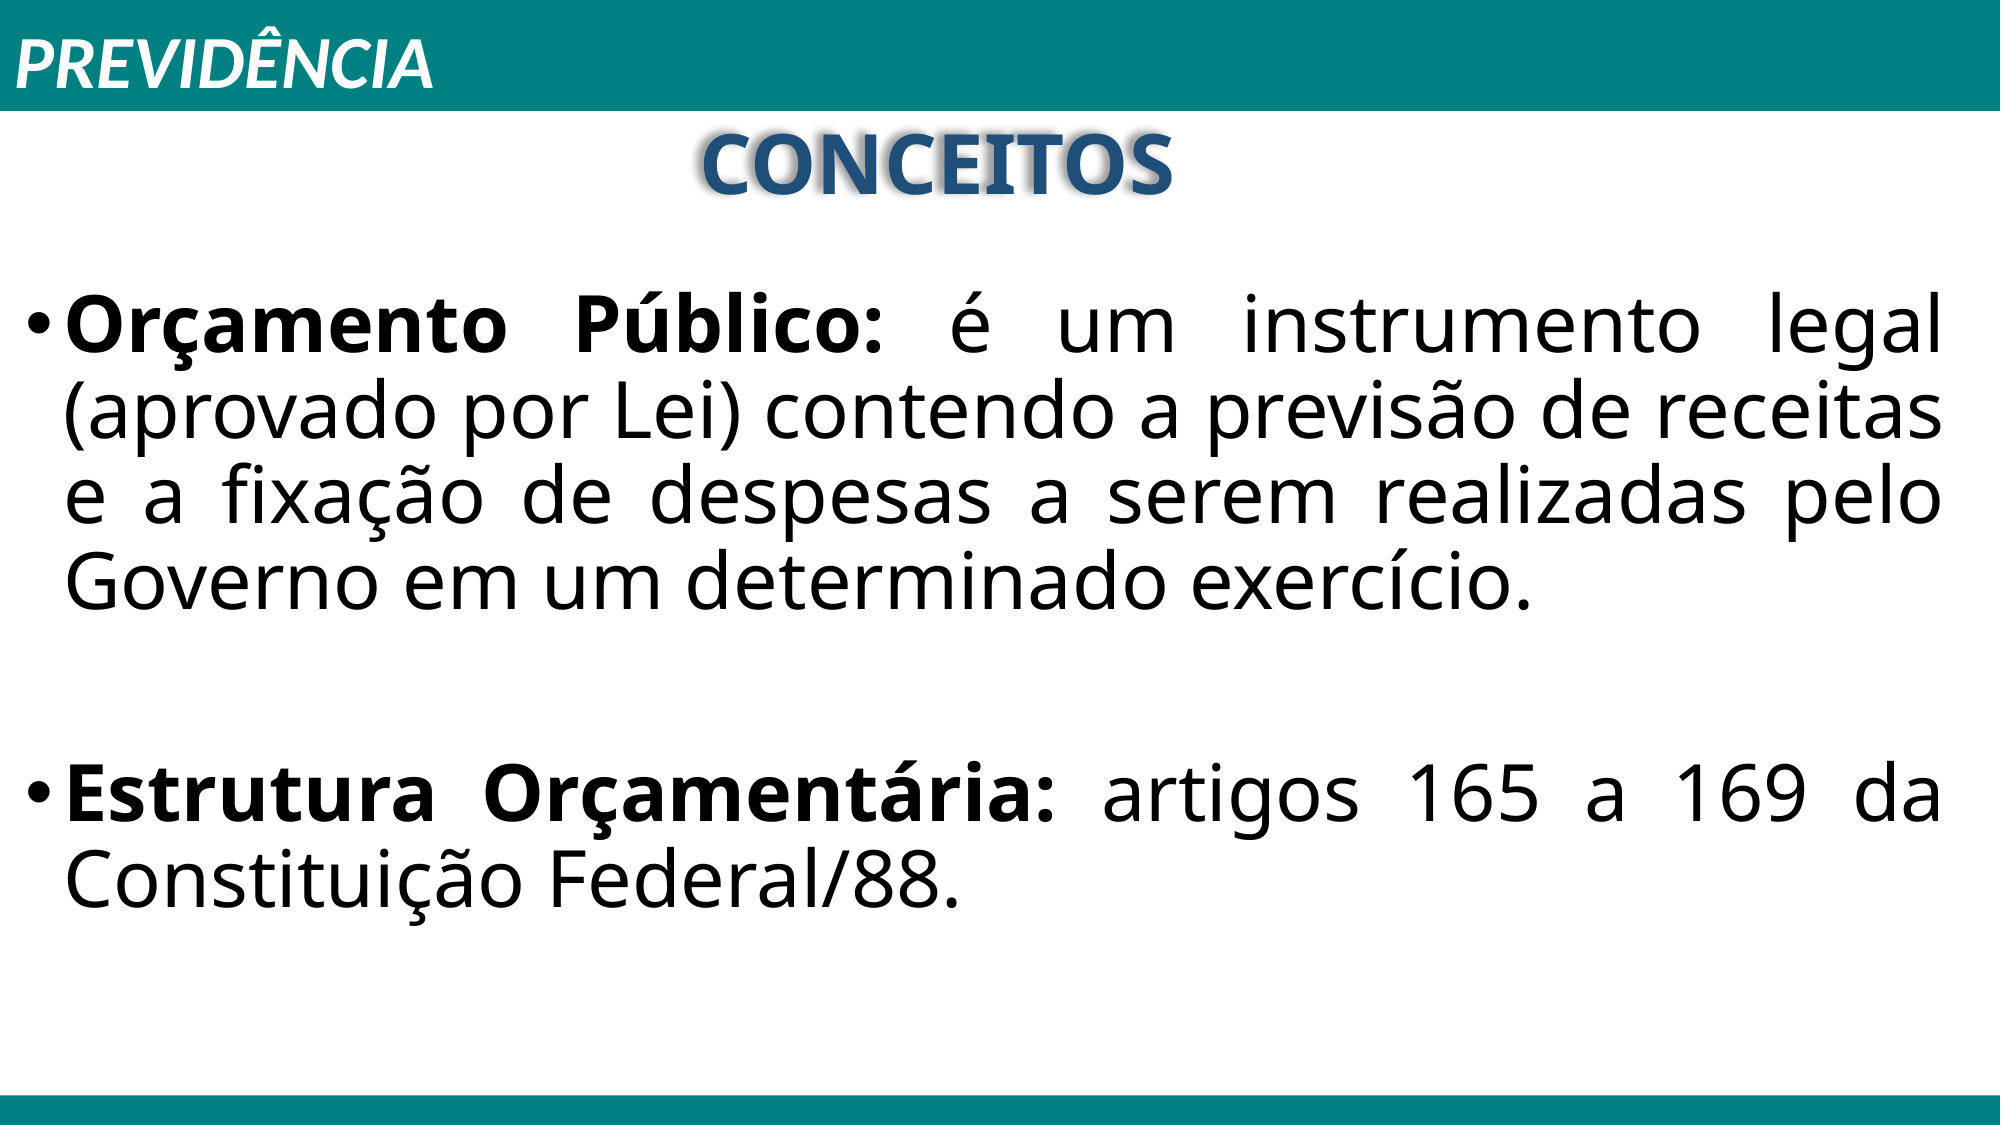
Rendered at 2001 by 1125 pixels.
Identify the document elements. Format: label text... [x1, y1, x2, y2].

list Orçamento Público: é um instrumento legal (aprovado por Lei) contendo a previsão de receitas e a fixação de despesas a serem realizadas pelo Governo em um determinado exercício. Estrutura Orçamentária: artigos 165 a 169 da Constituição Federal/88. [10, 276, 1961, 1096]
text_box PREVIDÊNCIA [0, 0, 2000, 111]
text_box [0, 1095, 2000, 1125]
text_box CONCEITOS [303, 100, 1571, 222]
